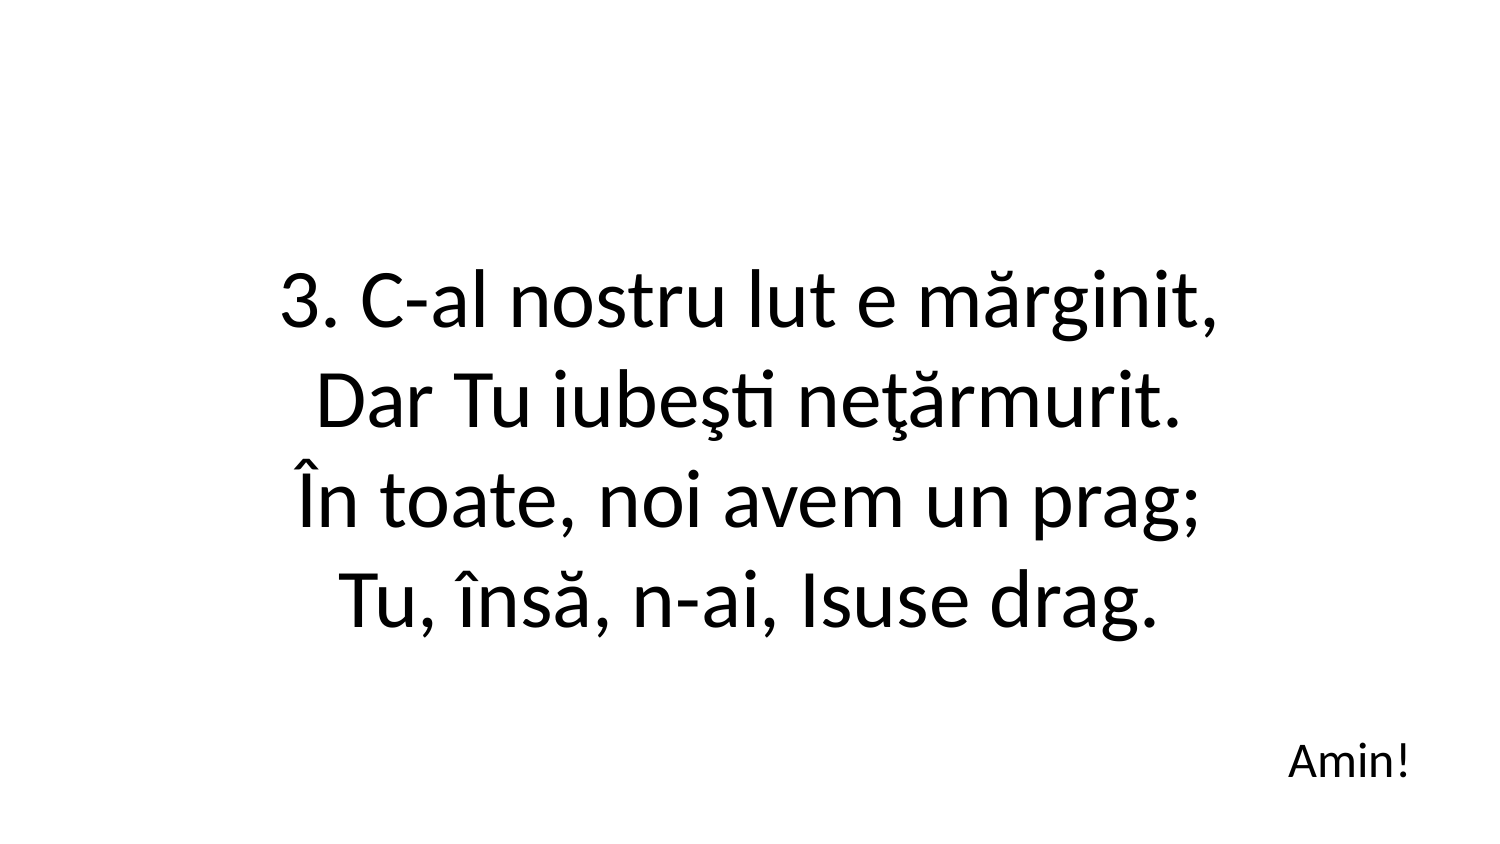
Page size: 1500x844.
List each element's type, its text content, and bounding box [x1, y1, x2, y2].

text_box 3. C-al nostru lut e mărginit, Dar Tu iubeşti neţărmurit. În toate, noi avem un prag; Tu, însă, n-ai, Isuse drag. [263, 192, 1237, 652]
text_box Amin! [1273, 674, 1427, 795]
